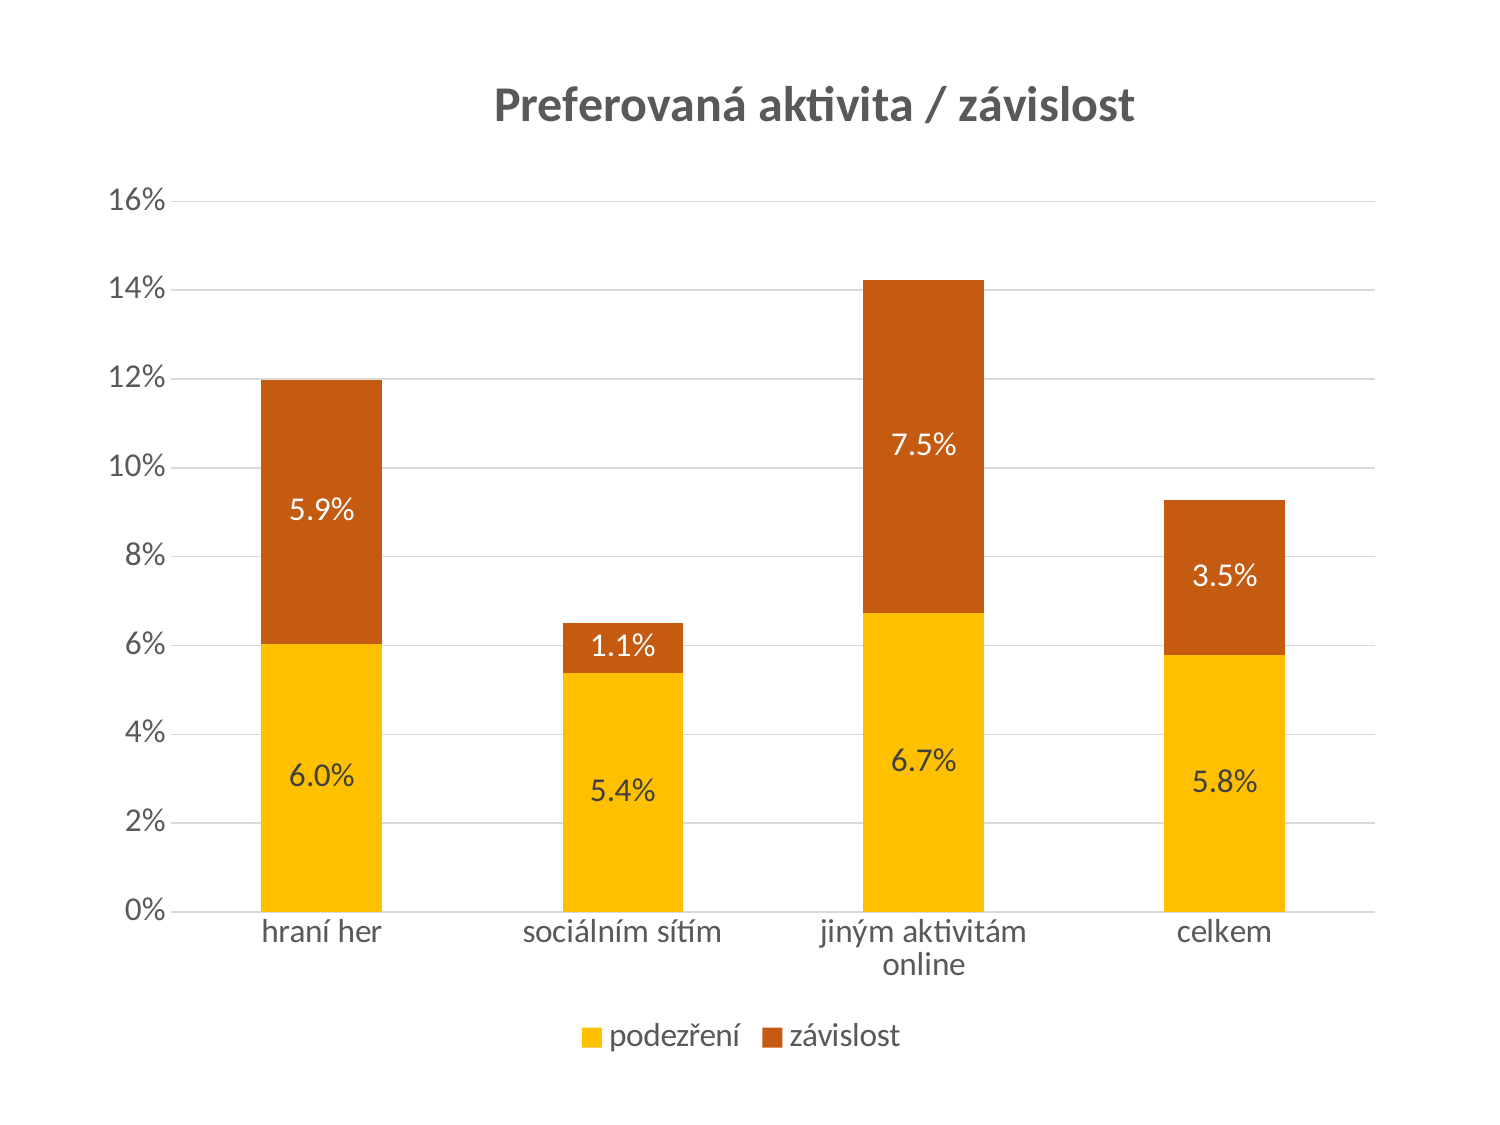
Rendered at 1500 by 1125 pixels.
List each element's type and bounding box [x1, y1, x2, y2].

chart [80, 56, 1402, 1061]
